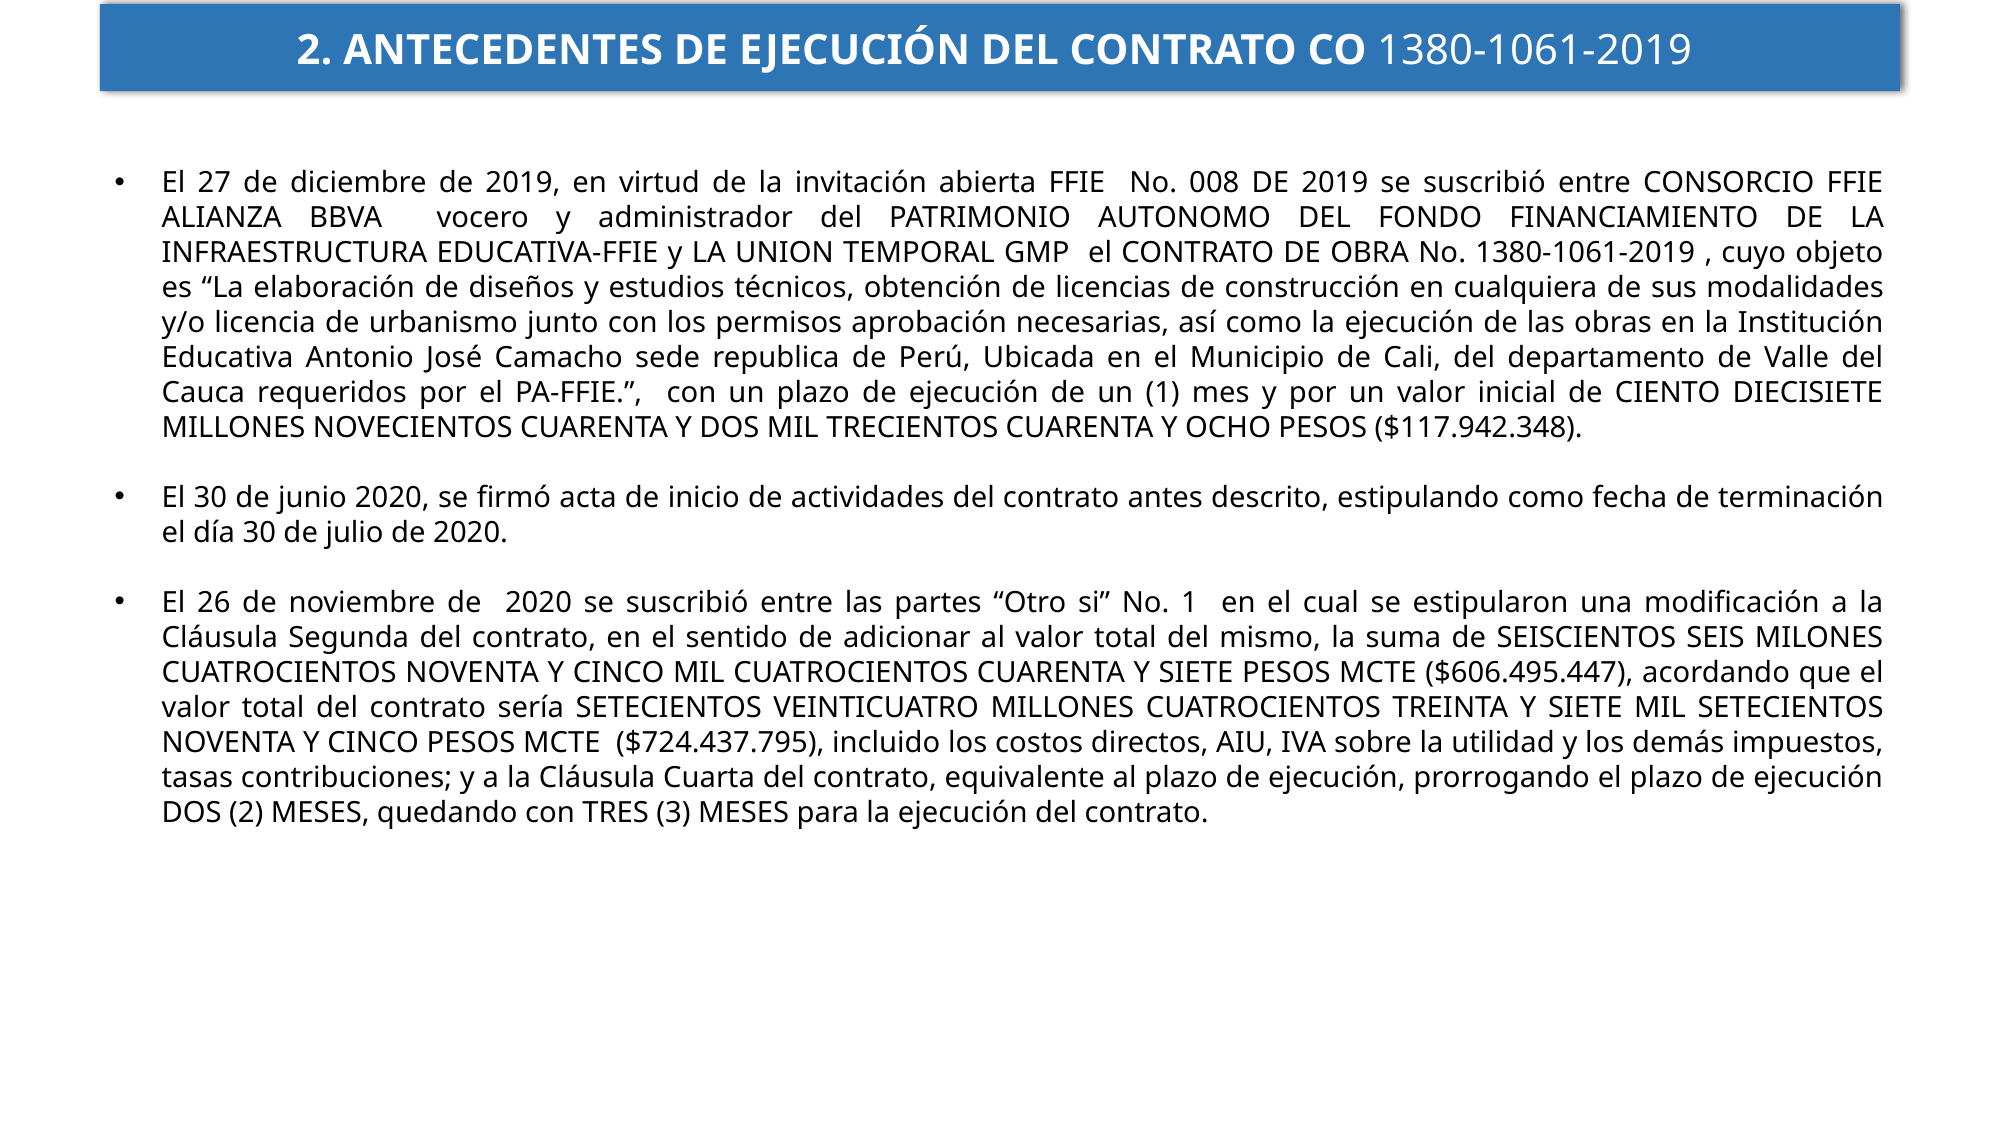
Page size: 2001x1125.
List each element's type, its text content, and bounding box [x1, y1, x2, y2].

text_box El 27 de diciembre de 2019, en virtud de la invitación abierta FFIE No. 008 DE 2019 se suscribió entre CONSORCIO FFIE ALIANZA BBVA vocero y administrador del PATRIMONIO AUTONOMO DEL FONDO FINANCIAMIENTO DE LA INFRAESTRUCTURA EDUCATIVA-FFIE y LA UNION TEMPORAL GMP el CONTRATO DE OBRA No. 1380-1061-2019 , cuyo objeto es “La elaboración de diseños y estudios técnicos, obtención de licencias de construcción en cualquiera de sus modalidades y/o licencia de urbanismo junto con los permisos aprobación necesarias, así como la ejecución de las obras en la Institución Educativa Antonio José Camacho sede republica de Perú, Ubicada en el Municipio de Cali, del departamento de Valle del Cauca requeridos por el PA-FFIE.”, con un plazo de ejecución de un (1) mes y por un valor inicial de CIENTO DIECISIETE MILLONES NOVECIENTOS CUARENTA Y DOS MIL TRECIENTOS CUARENTA Y OCHO PESOS ($117.942.348). El 30 de junio 2020, se firmó acta de inicio de actividades del contrato antes descrito, estipulando como fecha de terminación el día 30 de julio de 2020. El 26 de noviembre de 2020 se suscribió entre las partes “Otro si” No. 1 en el cual se estipularon una modificación a la Cláusula Segunda del contrato, en el sentido de adicionar al valor total del mismo, la suma de SEISCIENTOS SEIS MILONES CUATROCIENTOS NOVENTA Y CINCO MIL CUATROCIENTOS CUARENTA Y SIETE PESOS MCTE ($606.495.447), acordando que el valor total del contrato sería SETECIENTOS VEINTICUATRO MILLONES CUATROCIENTOS TREINTA Y SIETE MIL SETECIENTOS NOVENTA Y CINCO PESOS MCTE ($724.437.795), incluido los costos directos, AIU, IVA sobre la utilidad y los demás impuestos, tasas contribuciones; y a la Cláusula Cuarta del contrato, equivalente al plazo de ejecución, prorrogando el plazo de ejecución DOS (2) MESES, quedando con TRES (3) MESES para la ejecución del contrato. [99, 156, 1900, 836]
text_box 2. ANTECEDENTES DE EJECUCIÓN DEL CONTRATO CO 1380-1061-2019 [99, 4, 1900, 92]
